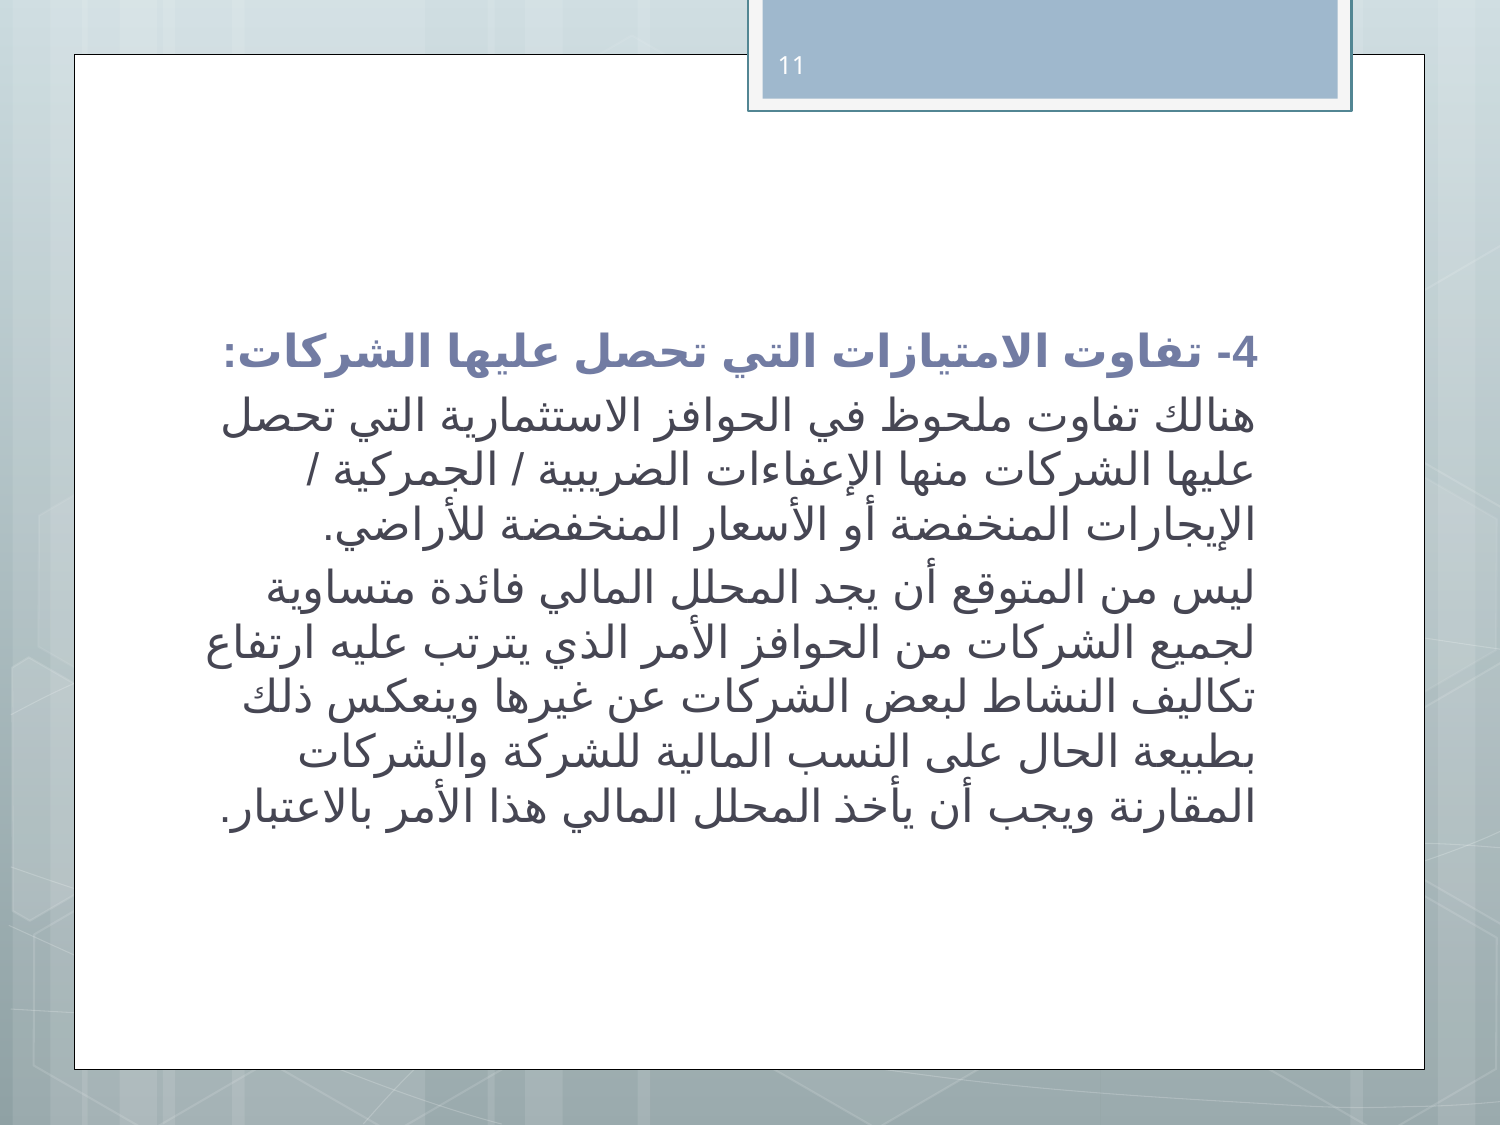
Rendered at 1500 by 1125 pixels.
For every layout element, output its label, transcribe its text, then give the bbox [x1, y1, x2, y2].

slide_number 11 [762, 36, 982, 97]
list 4- تفاوت الامتيازات التي تحصل عليها الشركات: هنالك تفاوت ملحوظ في الحوافز الاستثمارية التي تحصل عليها الشركات منها الإعفاءات الضريبية / الجمركية / الإيجارات المنخفضة أو الأسعار المنخفضة للأراضي. ليس من المتوقع أن يجد المحلل المالي فائدة متساوية لجميع الشركات من الحوافز الأمر الذي يترتب عليه ارتفاع تكاليف النشاط لبعض الشركات عن غيرها وينعكس ذلك بطبيعة الحال على النسب المالية للشركة والشركات المقارنة ويجب أن يأخذ المحلل المالي هذا الأمر بالاعتبار. [171, 314, 1283, 891]
